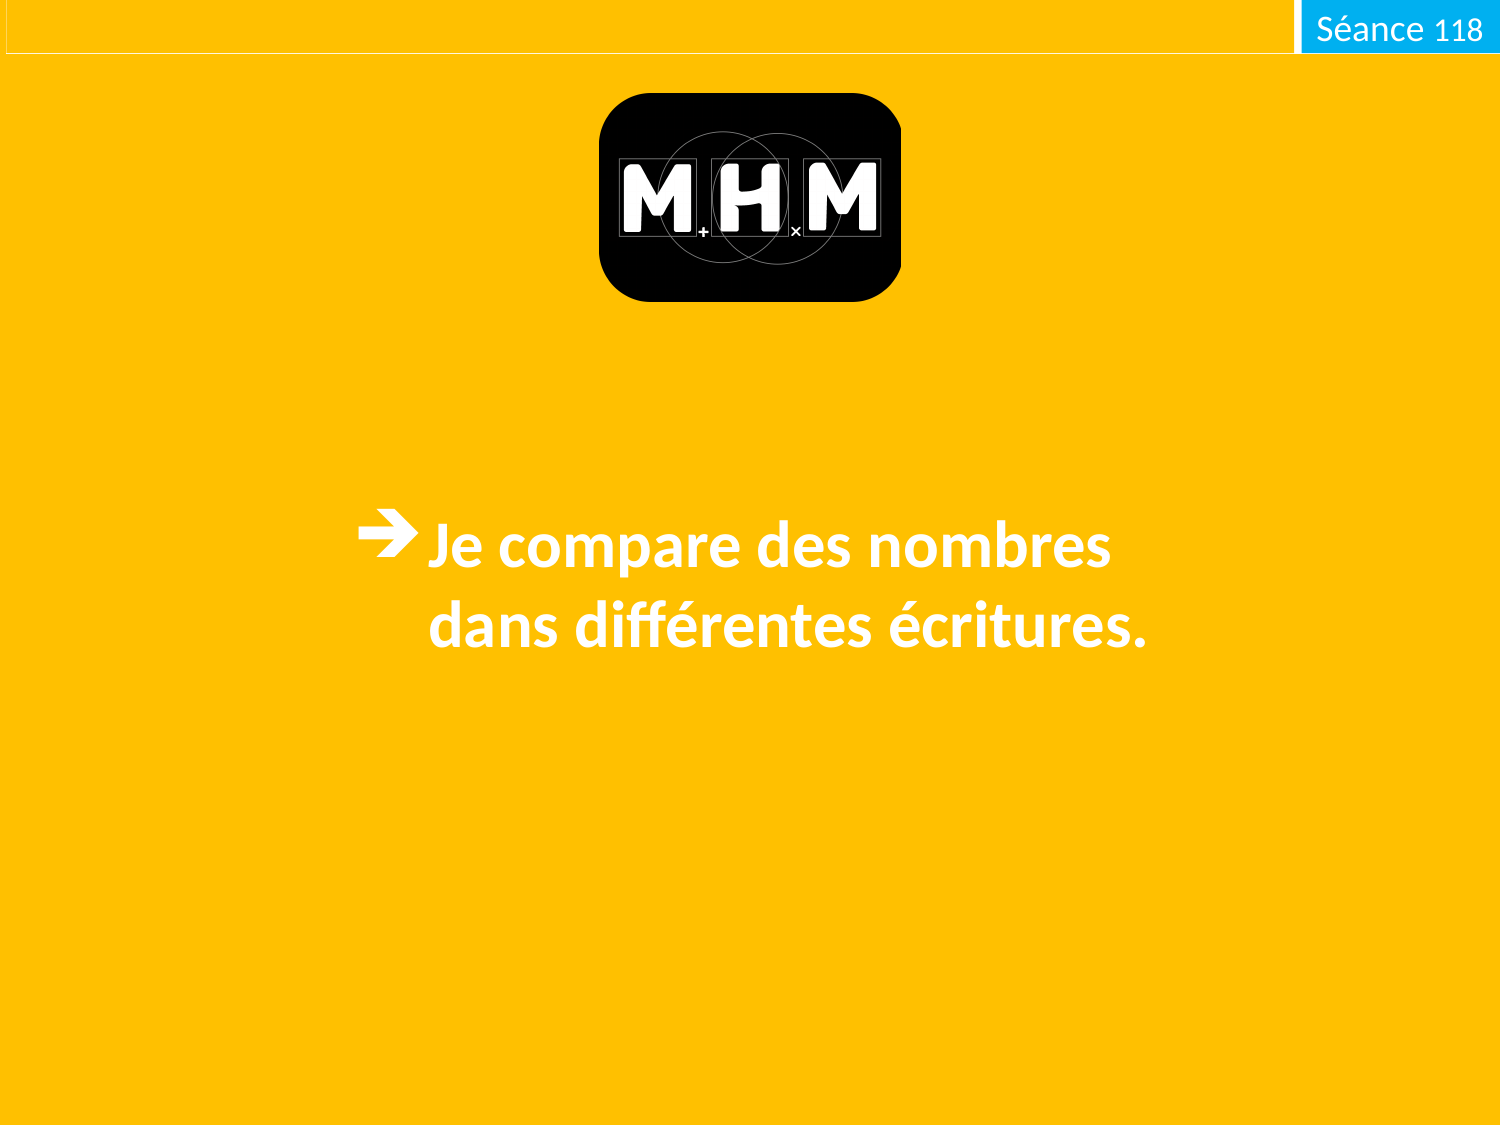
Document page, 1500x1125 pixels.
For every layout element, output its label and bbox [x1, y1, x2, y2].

text_box [0, 54, 1500, 1125]
